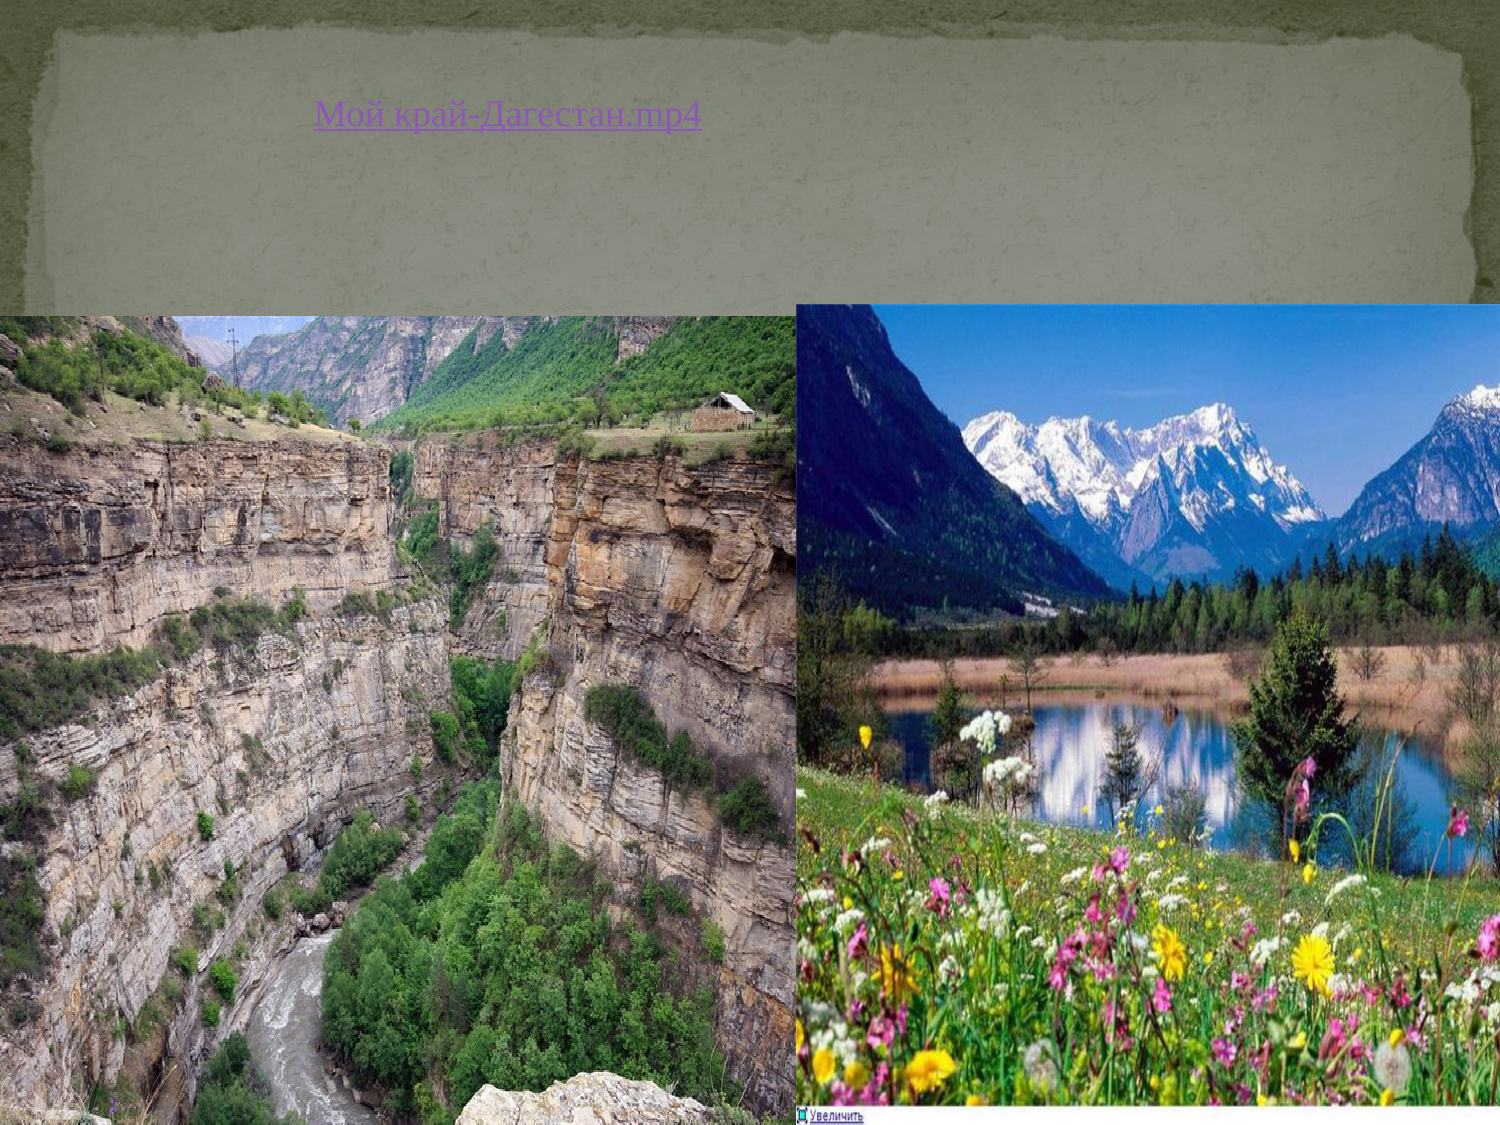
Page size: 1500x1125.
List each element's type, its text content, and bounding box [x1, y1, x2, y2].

text_box Мой край-Дагестан.mp4 [281, 81, 1032, 142]
picture [0, 316, 795, 1125]
picture [796, 304, 1500, 1125]
